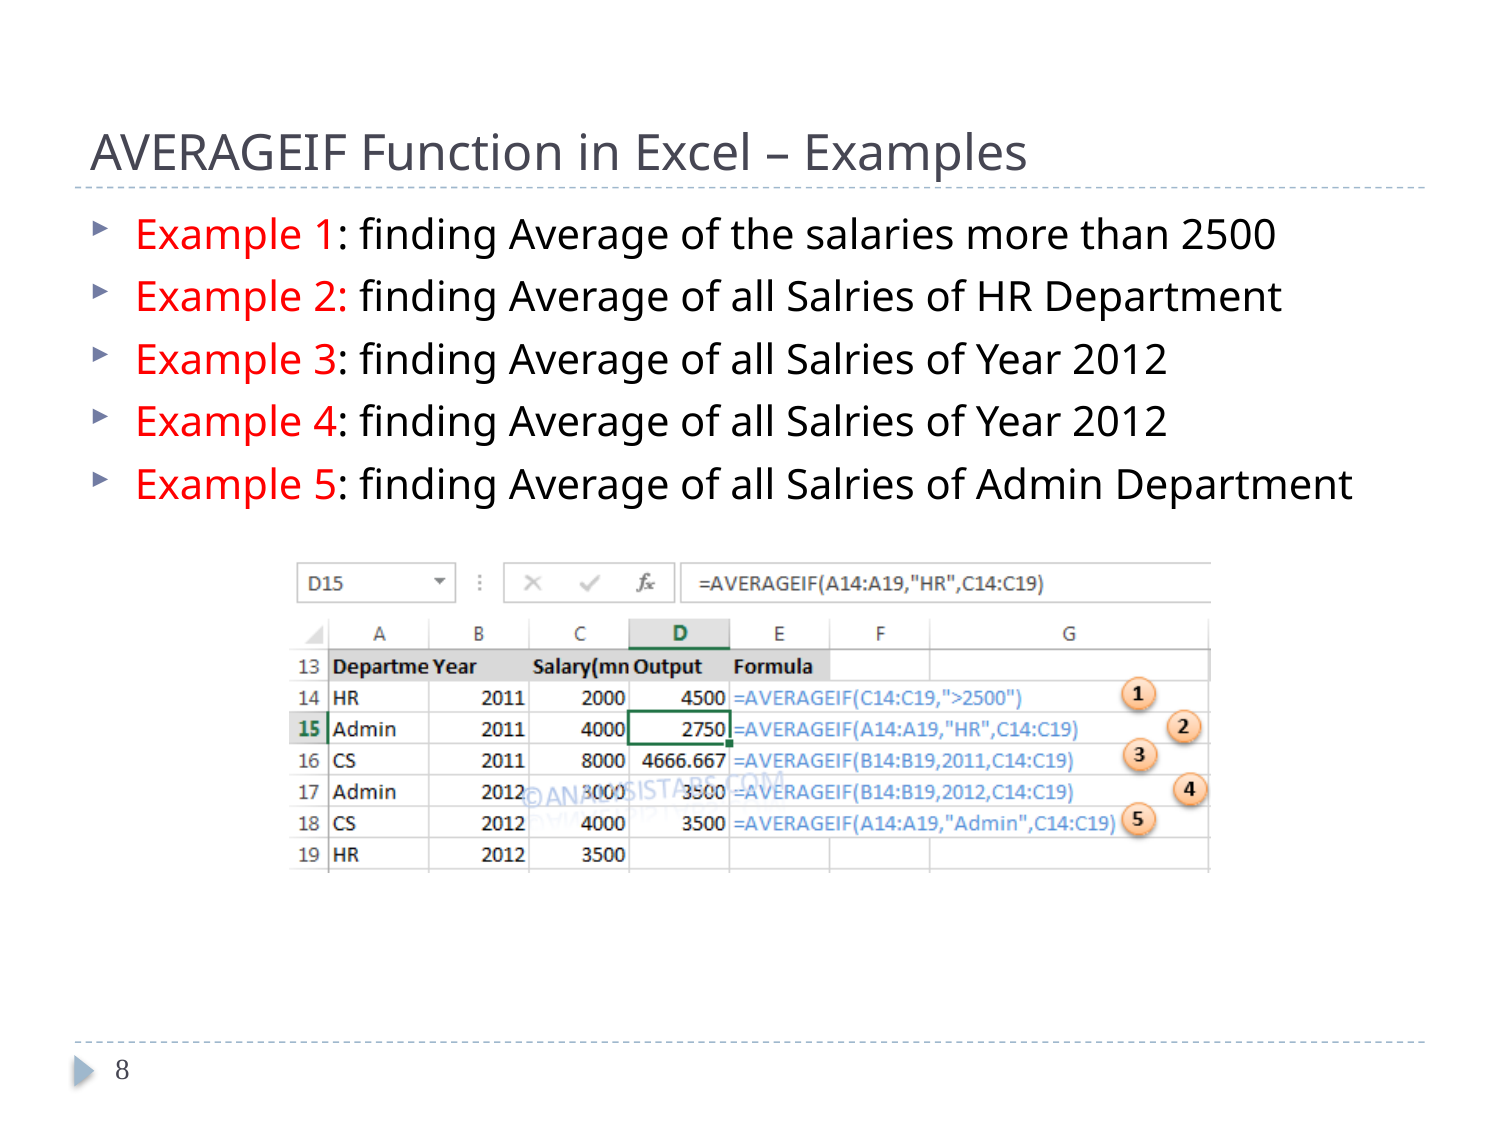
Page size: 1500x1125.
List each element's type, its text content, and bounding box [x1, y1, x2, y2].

list Example 1: finding Average of the salaries more than 2500 Example 2: finding Average of all Salries of HR Department Example 3: finding Average of all Salries of Year 2012 Example 4: finding Average of all Salries of Year 2012 Example 5: finding Average of all Salries of Admin Department [74, 199, 1426, 1011]
title AVERAGEIF Function in Excel – Examples [74, 24, 1426, 188]
slide_number 8 [100, 1042, 426, 1103]
picture [289, 550, 1211, 873]
